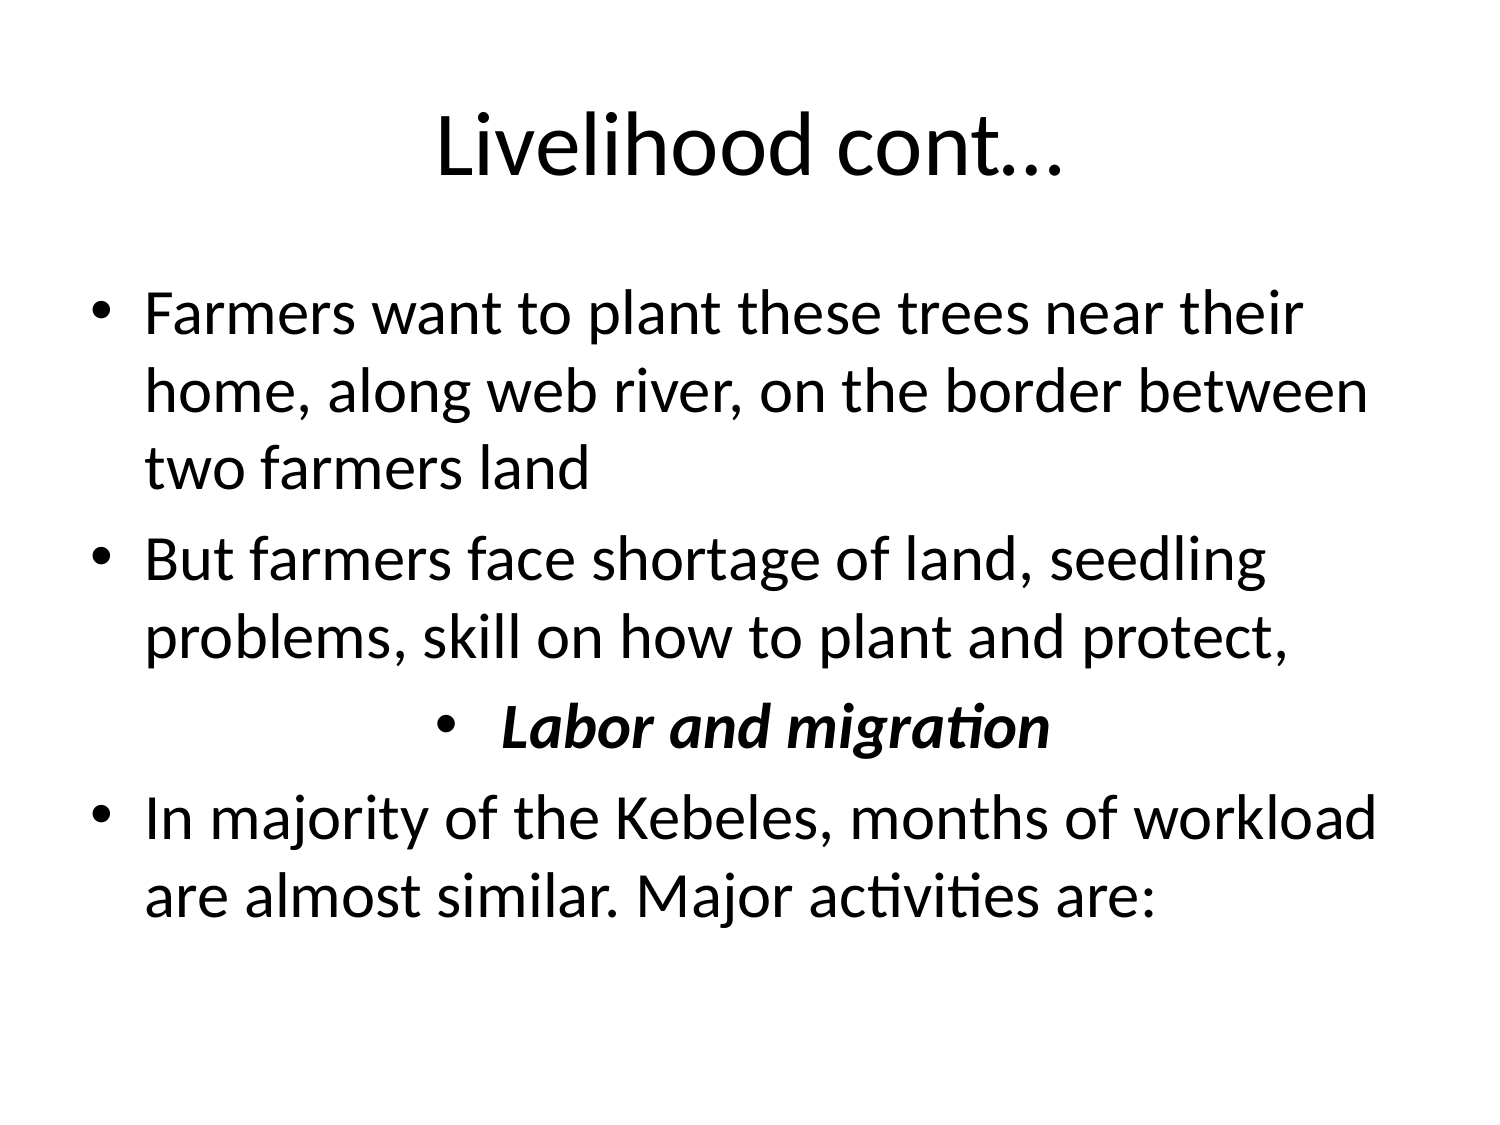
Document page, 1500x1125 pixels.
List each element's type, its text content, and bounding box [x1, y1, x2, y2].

list Farmers want to plant these trees near their home, along web river, on the border between two farmers land But farmers face shortage of land, seedling problems, skill on how to plant and protect, Labor and migration In majority of the Kebeles, months of workload are almost similar. Major activities are: [75, 262, 1425, 1005]
title Livelihood cont… [75, 45, 1425, 233]
